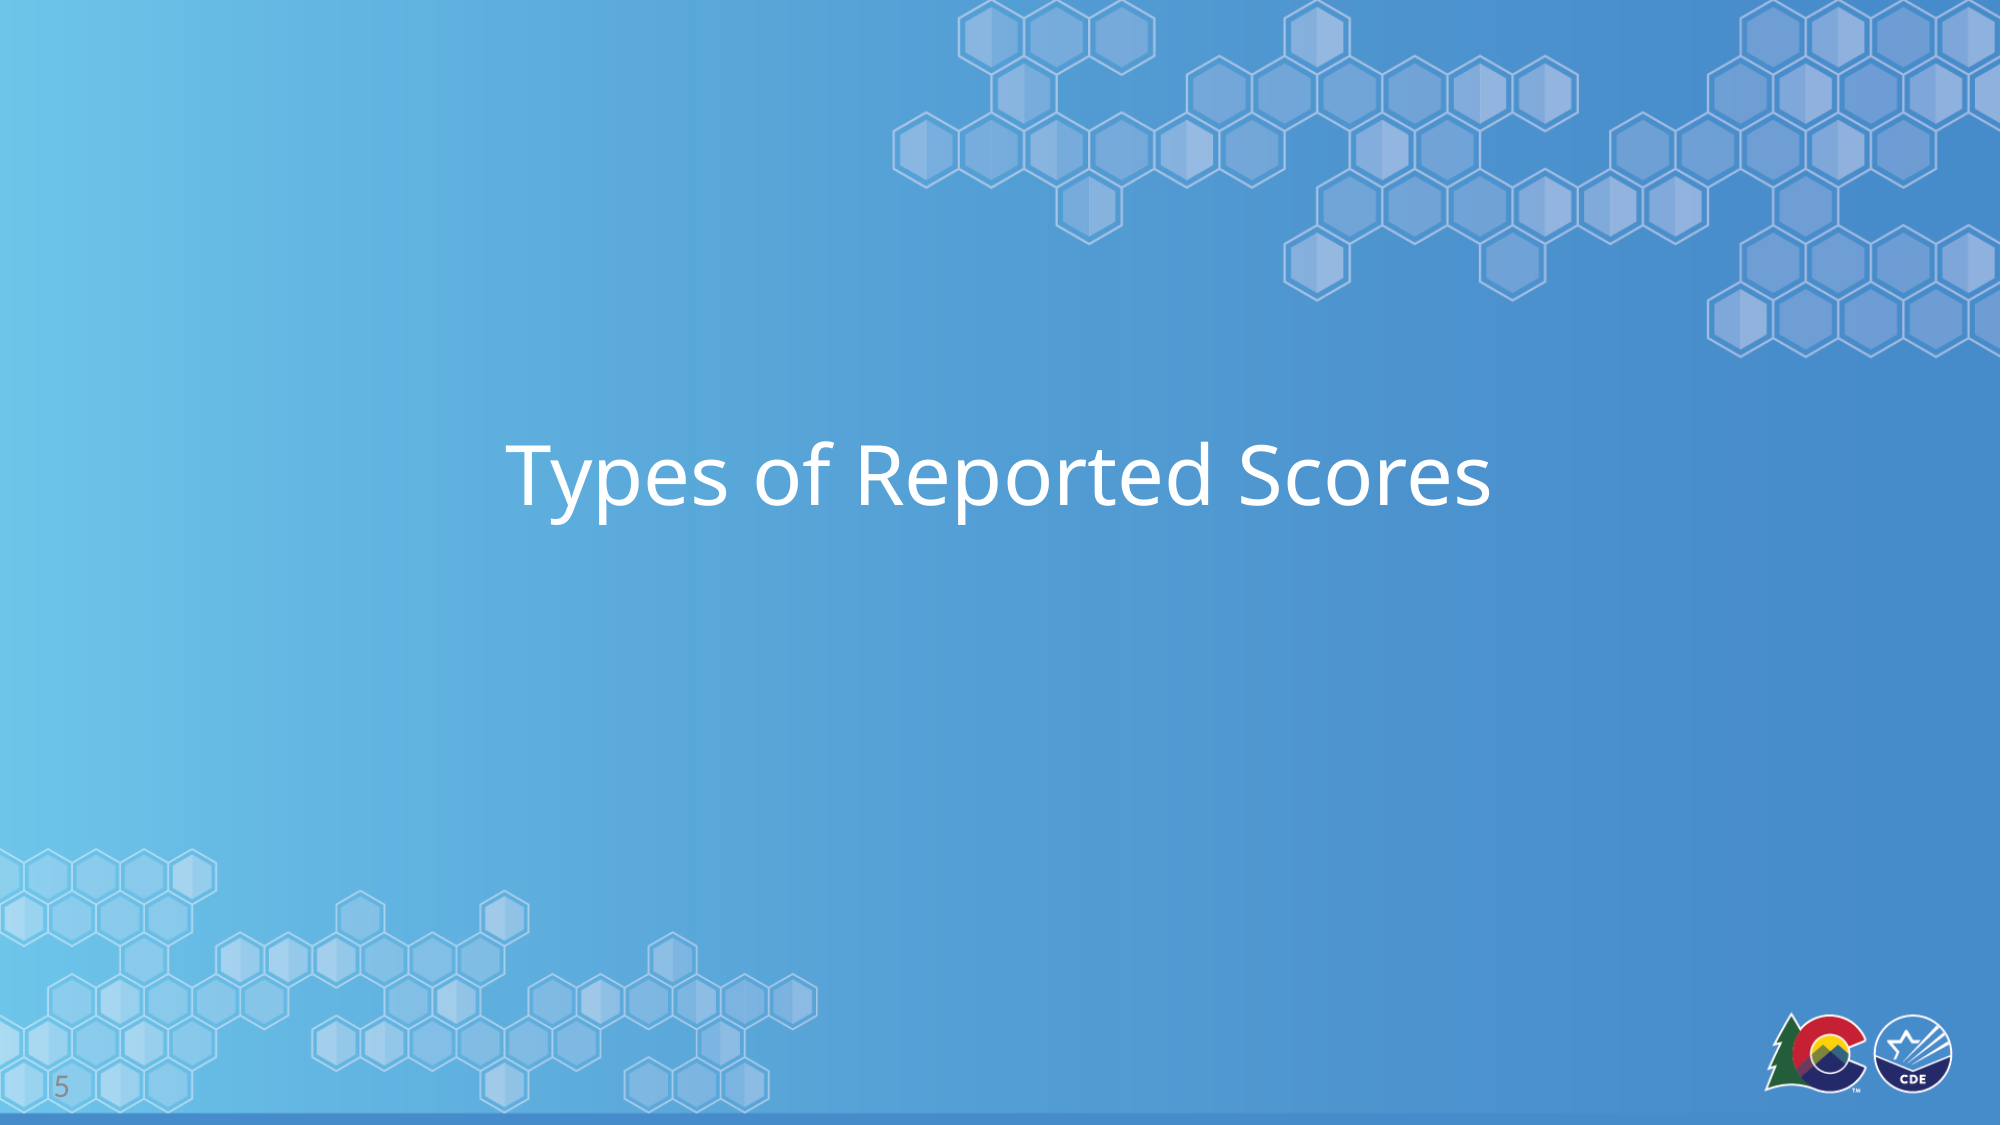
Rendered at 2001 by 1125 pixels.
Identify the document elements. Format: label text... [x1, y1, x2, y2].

picture [0, 810, 2000, 1125]
slide_number 5 [38, 1054, 489, 1115]
title Types of Reported Scores [0, 425, 2000, 810]
picture [0, 0, 2000, 425]
